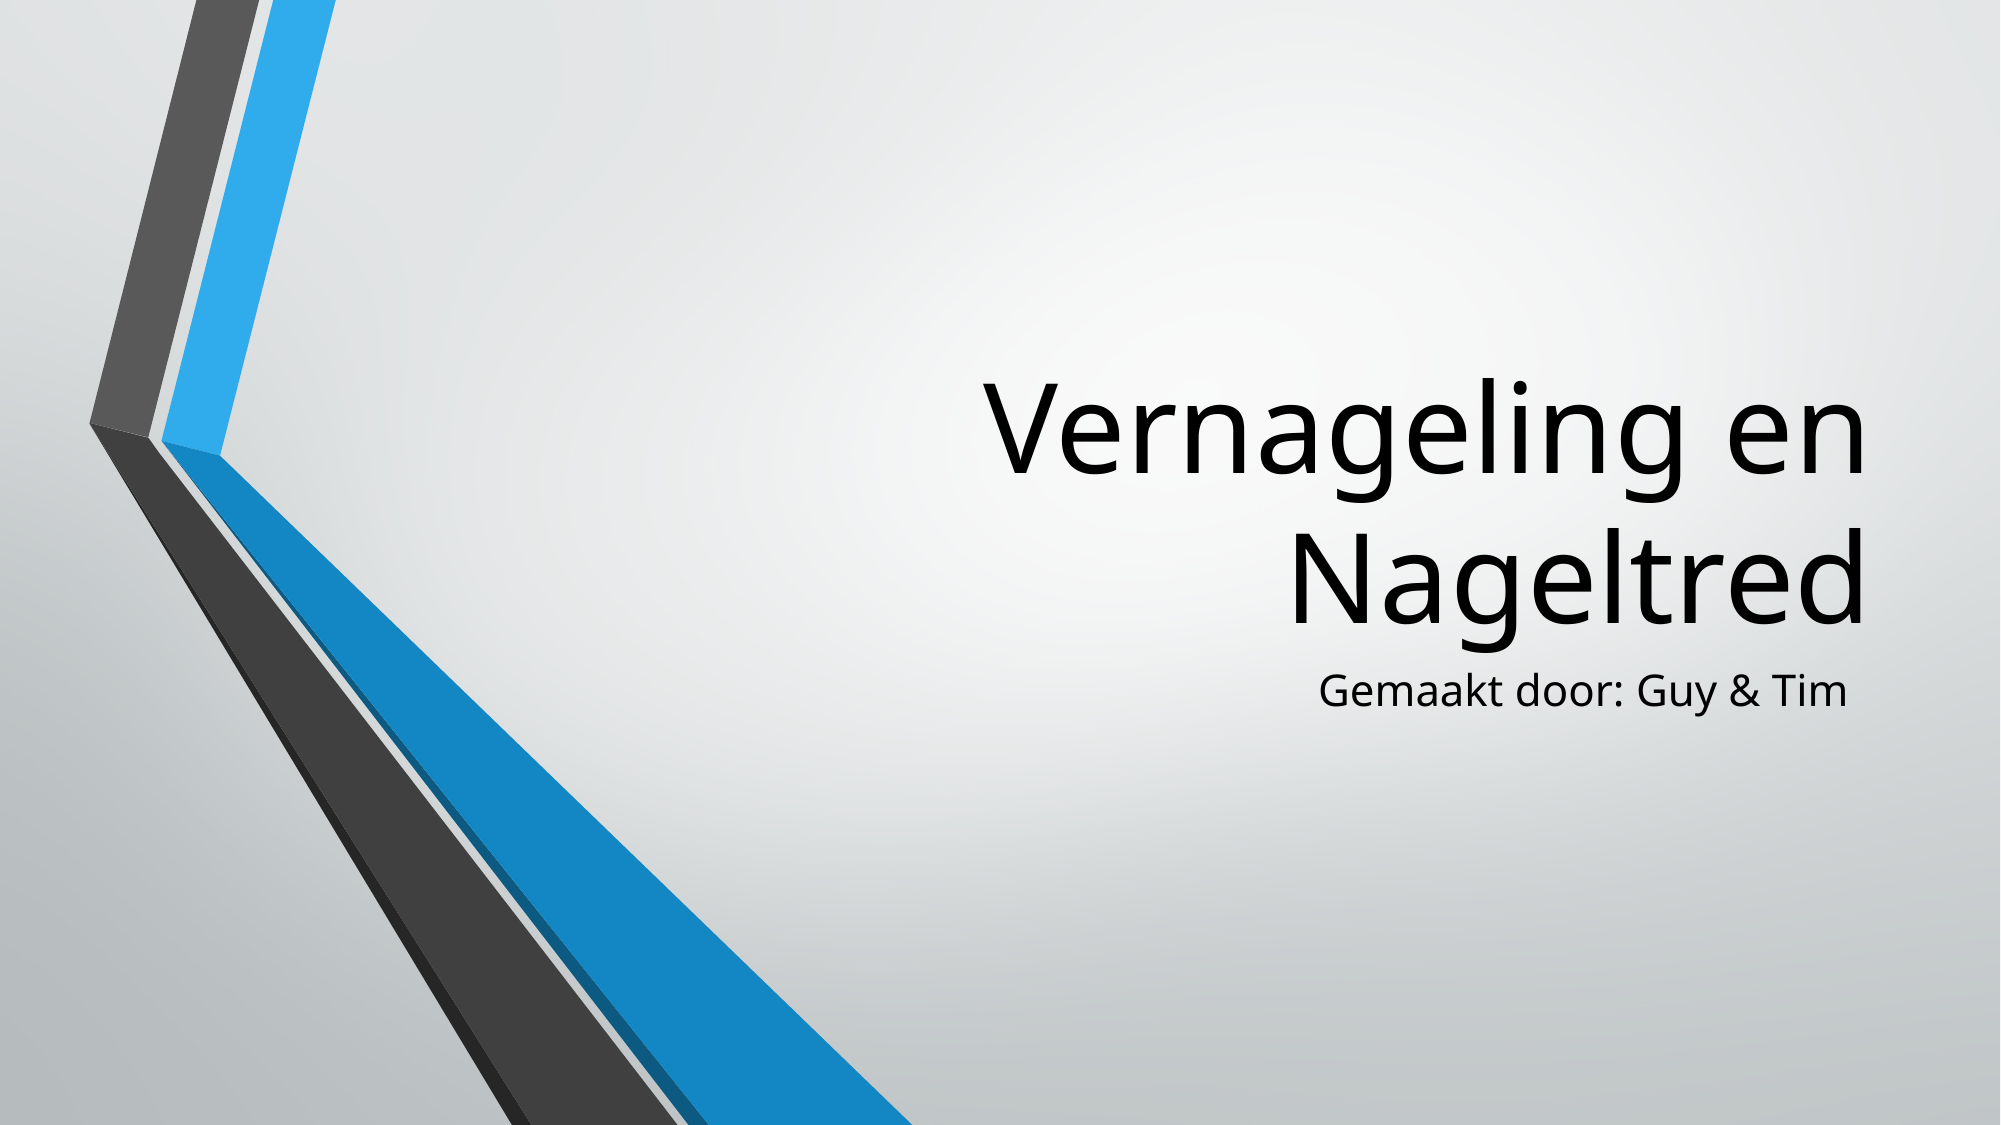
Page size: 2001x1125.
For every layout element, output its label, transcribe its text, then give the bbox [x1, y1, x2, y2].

title Vernageling en Nageltred [480, 226, 1887, 656]
subtitle Gemaakt door: Guy & Tim [740, 655, 1887, 884]
